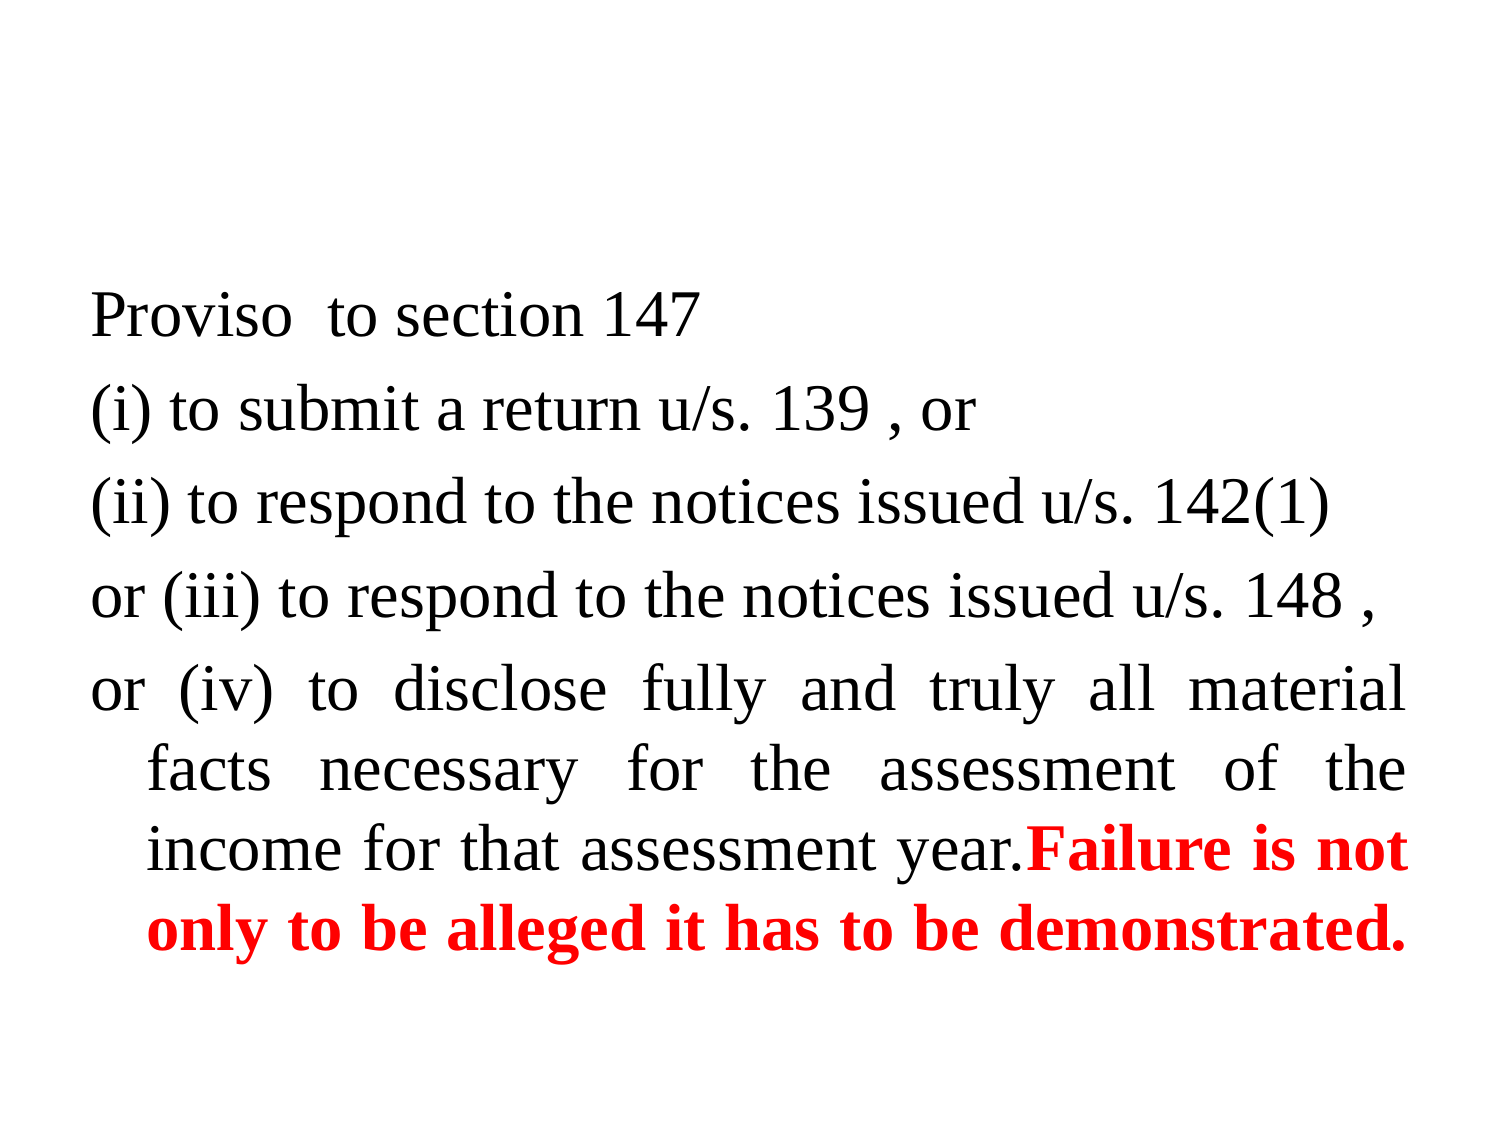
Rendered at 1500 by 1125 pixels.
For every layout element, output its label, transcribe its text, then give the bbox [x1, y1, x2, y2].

list Proviso to section 147 (i) to submit a return u/s. 139 , or (ii) to respond to the notices issued u/s. 142(1) or (iii) to respond to the notices issued u/s. 148 , or (iv) to disclose fully and truly all material facts necessary for the assessment of the income for that assessment year.Failure is not only to be alleged it has to be demonstrated. [75, 262, 1425, 1005]
